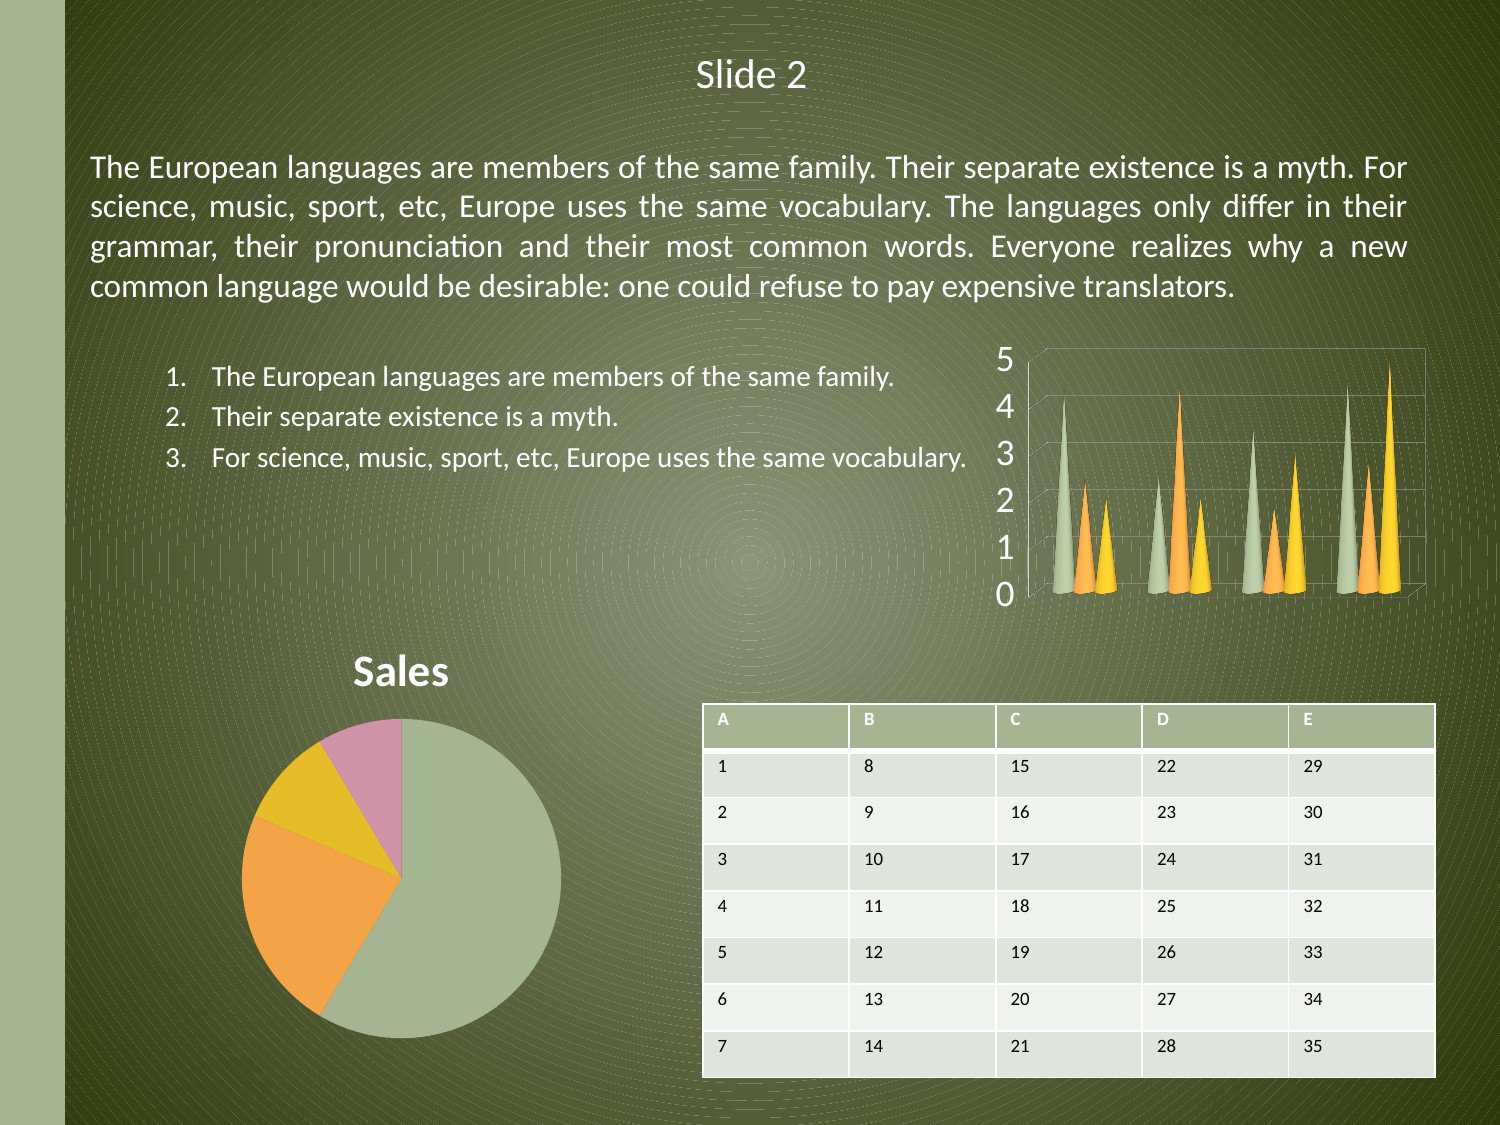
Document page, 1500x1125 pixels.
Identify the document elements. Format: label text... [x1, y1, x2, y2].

table_cell 26 [1143, 938, 1288, 983]
table_cell 9 [850, 798, 995, 843]
list The European languages are members of the same family. Their separate existence is a myth. For science, music, sport, etc, Europe uses the same vocabulary. The languages only differ in their grammar, their pronunciation and their most common words. Everyone realizes why a new common language would be desirable: one could refuse to pay expensive translators. The European languages are members of the same family. Their separate existence is a myth. For science, music, sport, etc, Europe uses the same vocabulary. [75, 137, 1425, 1005]
table_cell 34 [1289, 985, 1434, 1030]
table_cell 31 [1289, 845, 1434, 890]
table_cell 13 [850, 985, 995, 1030]
chart [100, 621, 703, 1048]
table_header A [709, 705, 848, 748]
table_cell 27 [1143, 985, 1288, 1030]
table_cell 23 [1143, 798, 1288, 843]
table_cell 32 [1289, 892, 1434, 937]
table_cell 35 [1289, 1032, 1434, 1077]
table_header E [1289, 705, 1434, 748]
table_cell 6 [709, 985, 848, 1030]
table_cell 2 [709, 798, 848, 843]
table_cell 10 [850, 845, 995, 890]
table_cell 24 [1143, 845, 1288, 890]
table_cell 11 [850, 892, 995, 937]
table_cell 28 [1143, 1032, 1288, 1077]
table_cell 7 [704, 1032, 848, 1077]
table_header B [850, 705, 995, 748]
table_cell 17 [997, 845, 1141, 890]
table_cell 22 [1143, 754, 1288, 797]
table_cell 19 [997, 938, 1141, 983]
table_cell 3 [709, 845, 848, 890]
table_cell 1 [709, 754, 848, 797]
chart [985, 337, 1436, 622]
table_cell 15 [997, 754, 1141, 797]
table_cell 21 [997, 1032, 1141, 1077]
table_header C [997, 705, 1141, 748]
table_header D [1143, 705, 1288, 748]
table_cell 25 [1143, 892, 1288, 937]
table_cell 20 [997, 985, 1141, 1030]
table_cell 30 [1289, 798, 1434, 843]
title Slide 2 [76, 30, 1427, 114]
table_cell 33 [1289, 938, 1434, 983]
table_cell 29 [1289, 754, 1434, 797]
table_cell 12 [850, 938, 995, 983]
table_cell 16 [997, 798, 1141, 843]
table_cell 14 [850, 1032, 995, 1077]
table_cell 4 [709, 892, 848, 937]
table_cell 5 [709, 938, 848, 983]
table_cell 8 [850, 754, 995, 797]
table_cell 18 [997, 892, 1141, 937]
